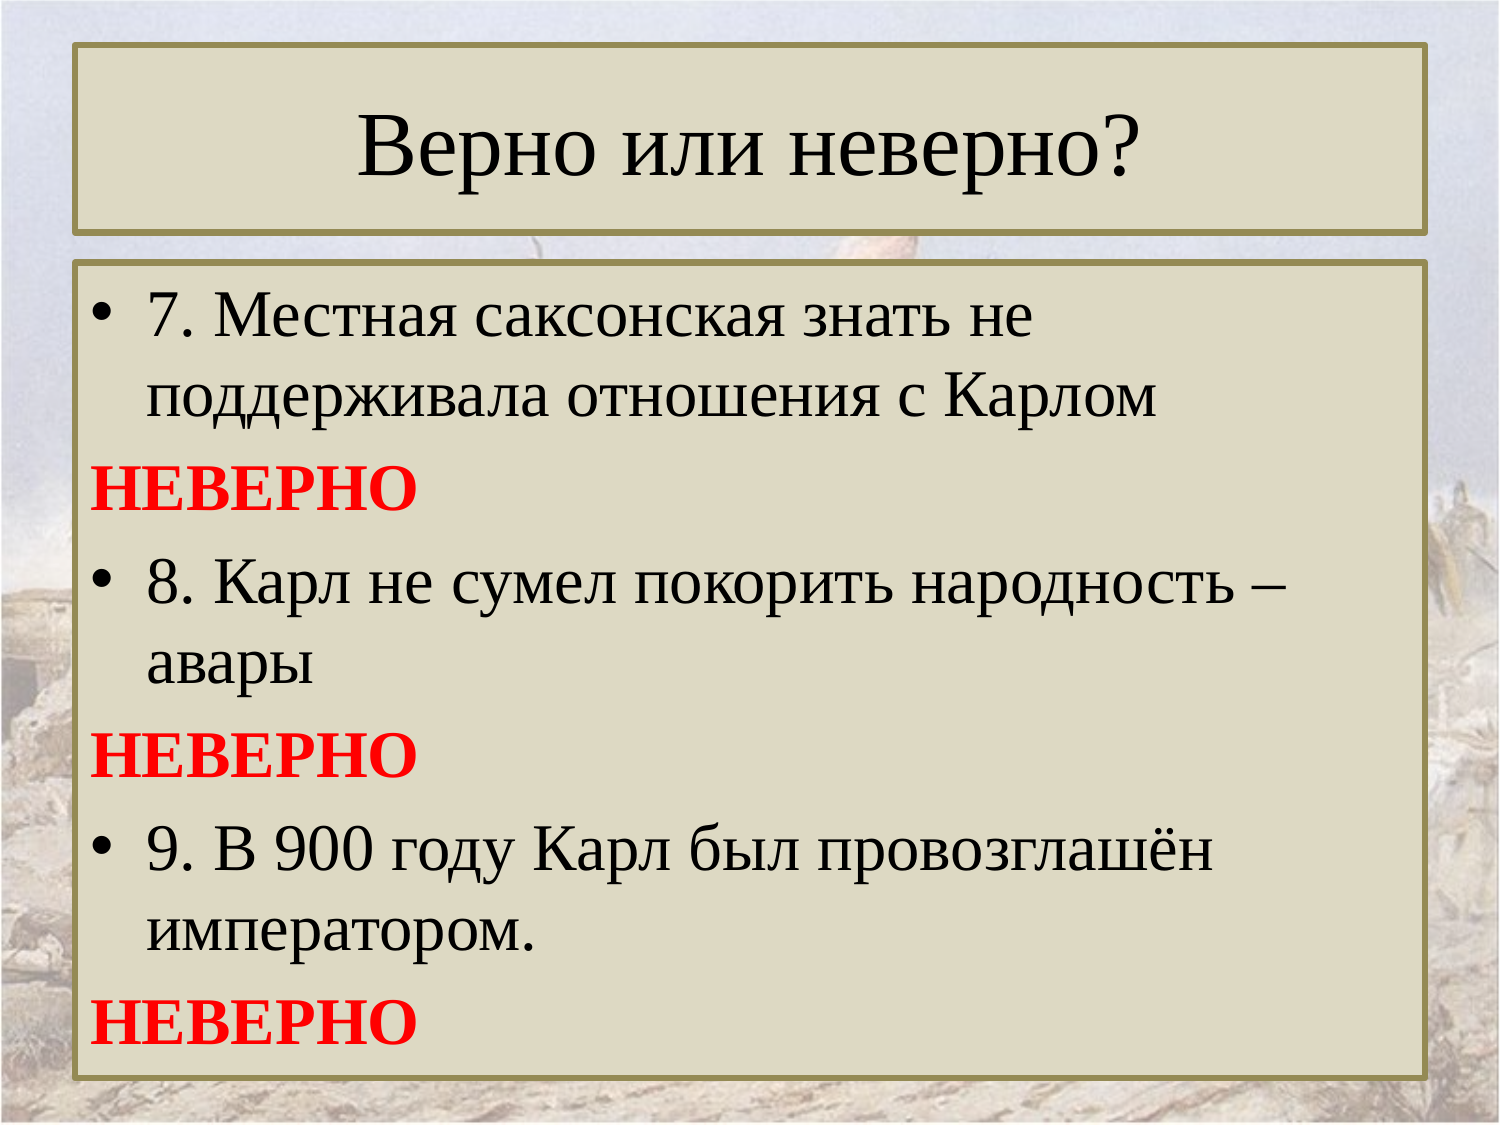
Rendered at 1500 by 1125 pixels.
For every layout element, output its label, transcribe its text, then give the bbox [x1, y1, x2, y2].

list 7. Местная саксонская знать не поддерживала отношения с Карлом НЕВЕРНО 8. Карл не сумел покорить народность – авары НЕВЕРНО 9. В 900 году Карл был провозглашён императором. НЕВЕРНО [75, 262, 1425, 1079]
title Верно или неверно? [75, 45, 1425, 233]
